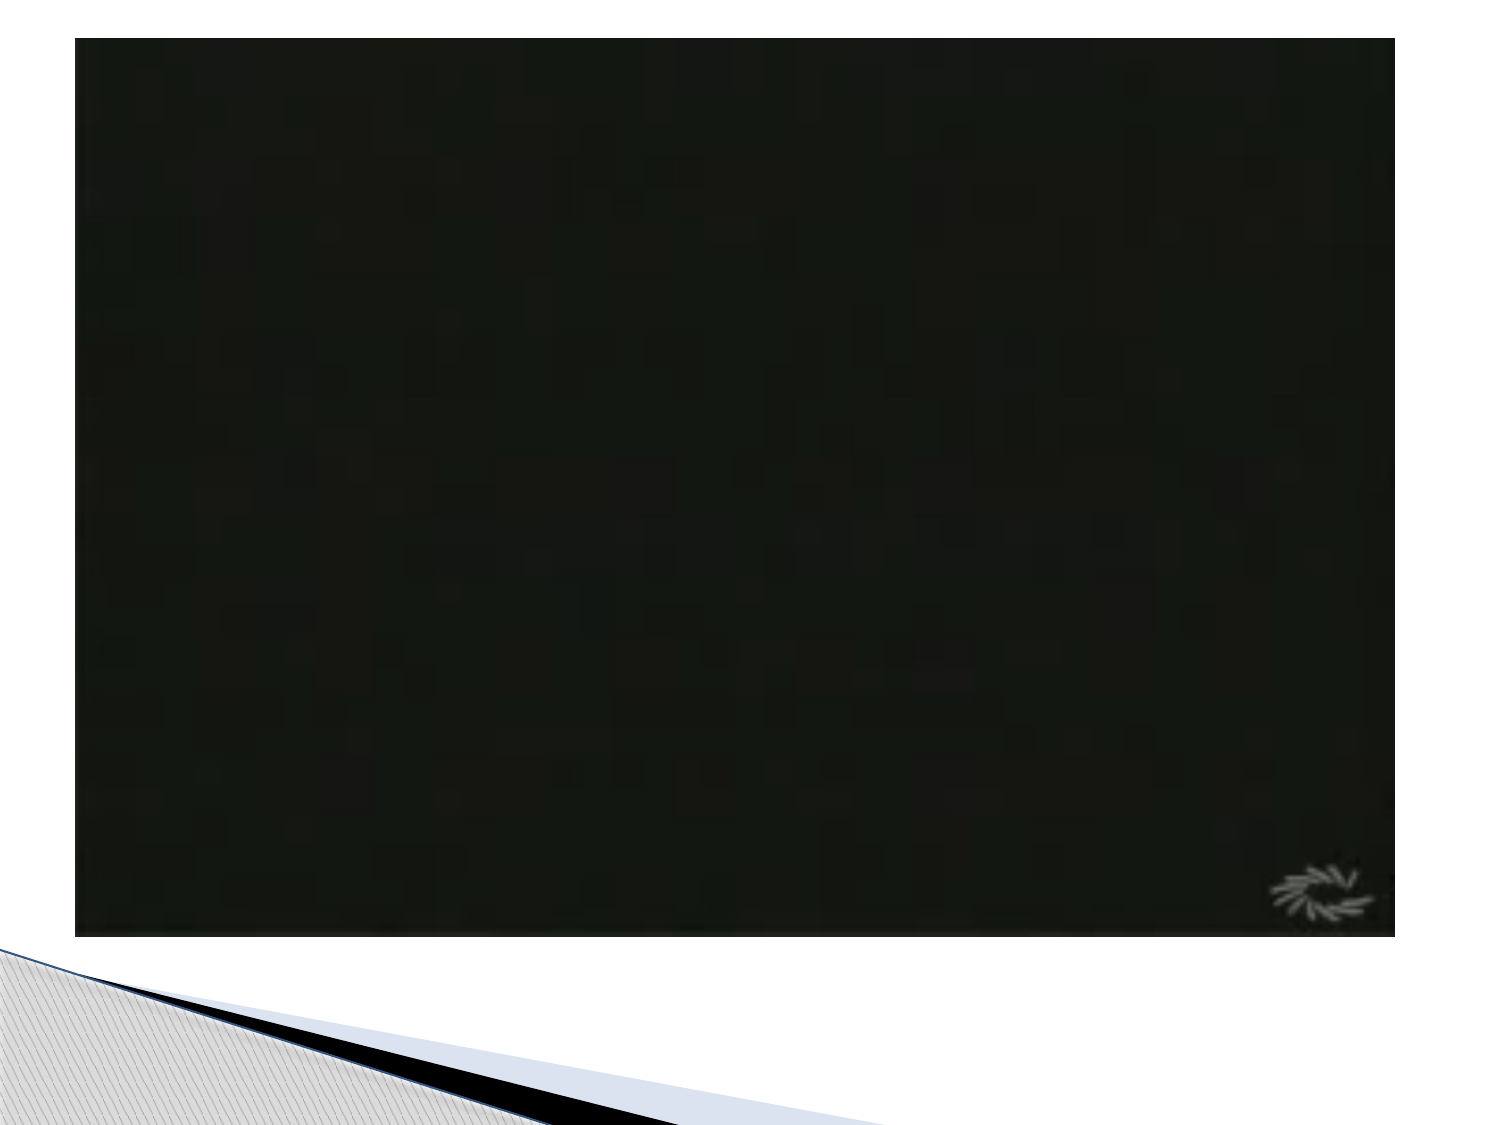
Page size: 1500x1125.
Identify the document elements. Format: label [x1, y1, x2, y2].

text_box [74, 37, 1396, 938]
